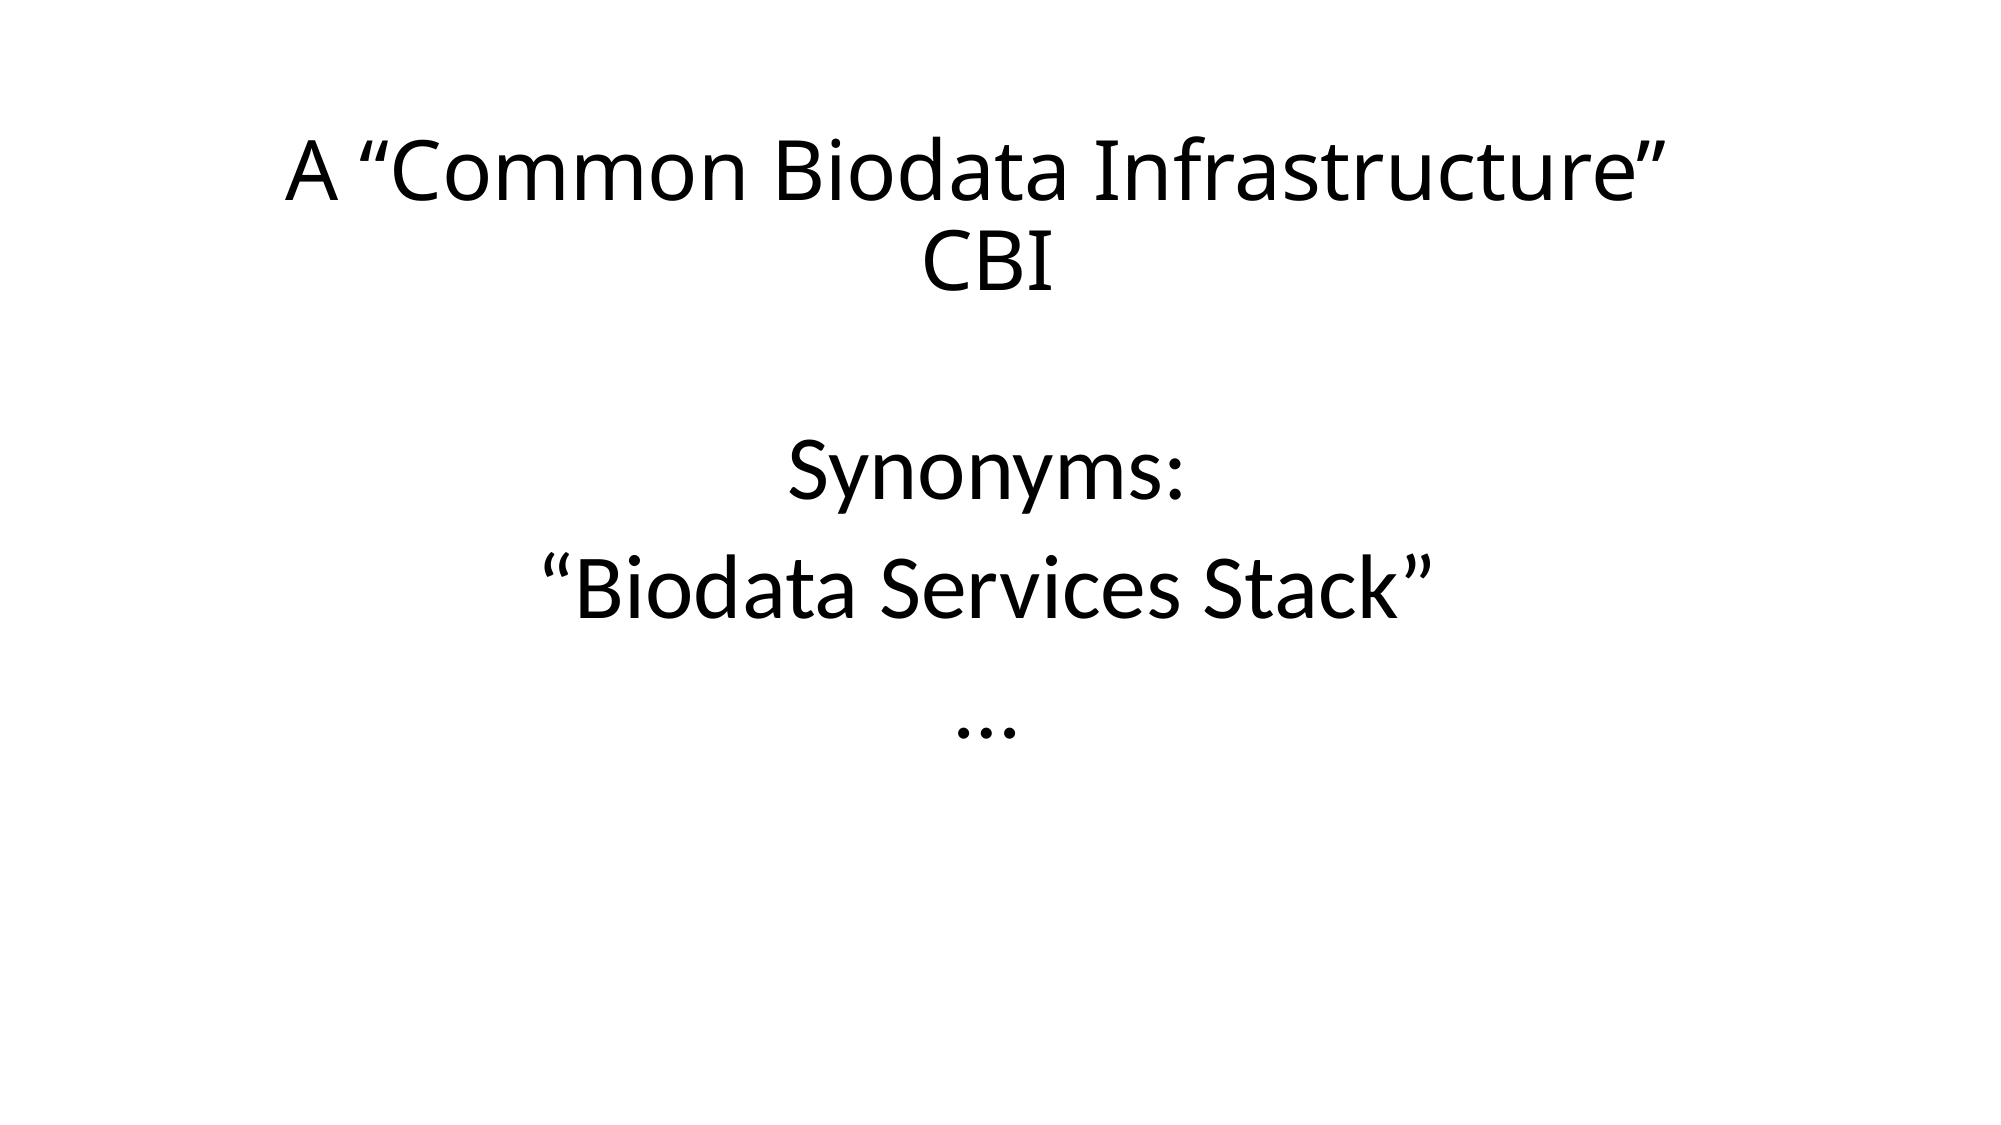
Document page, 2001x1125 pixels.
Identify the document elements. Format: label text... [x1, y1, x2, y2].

title A “Common Biodata Infrastructure” CBI [249, 75, 1725, 317]
subtitle Synonyms: “Biodata Services Stack” … [462, 412, 1513, 700]
